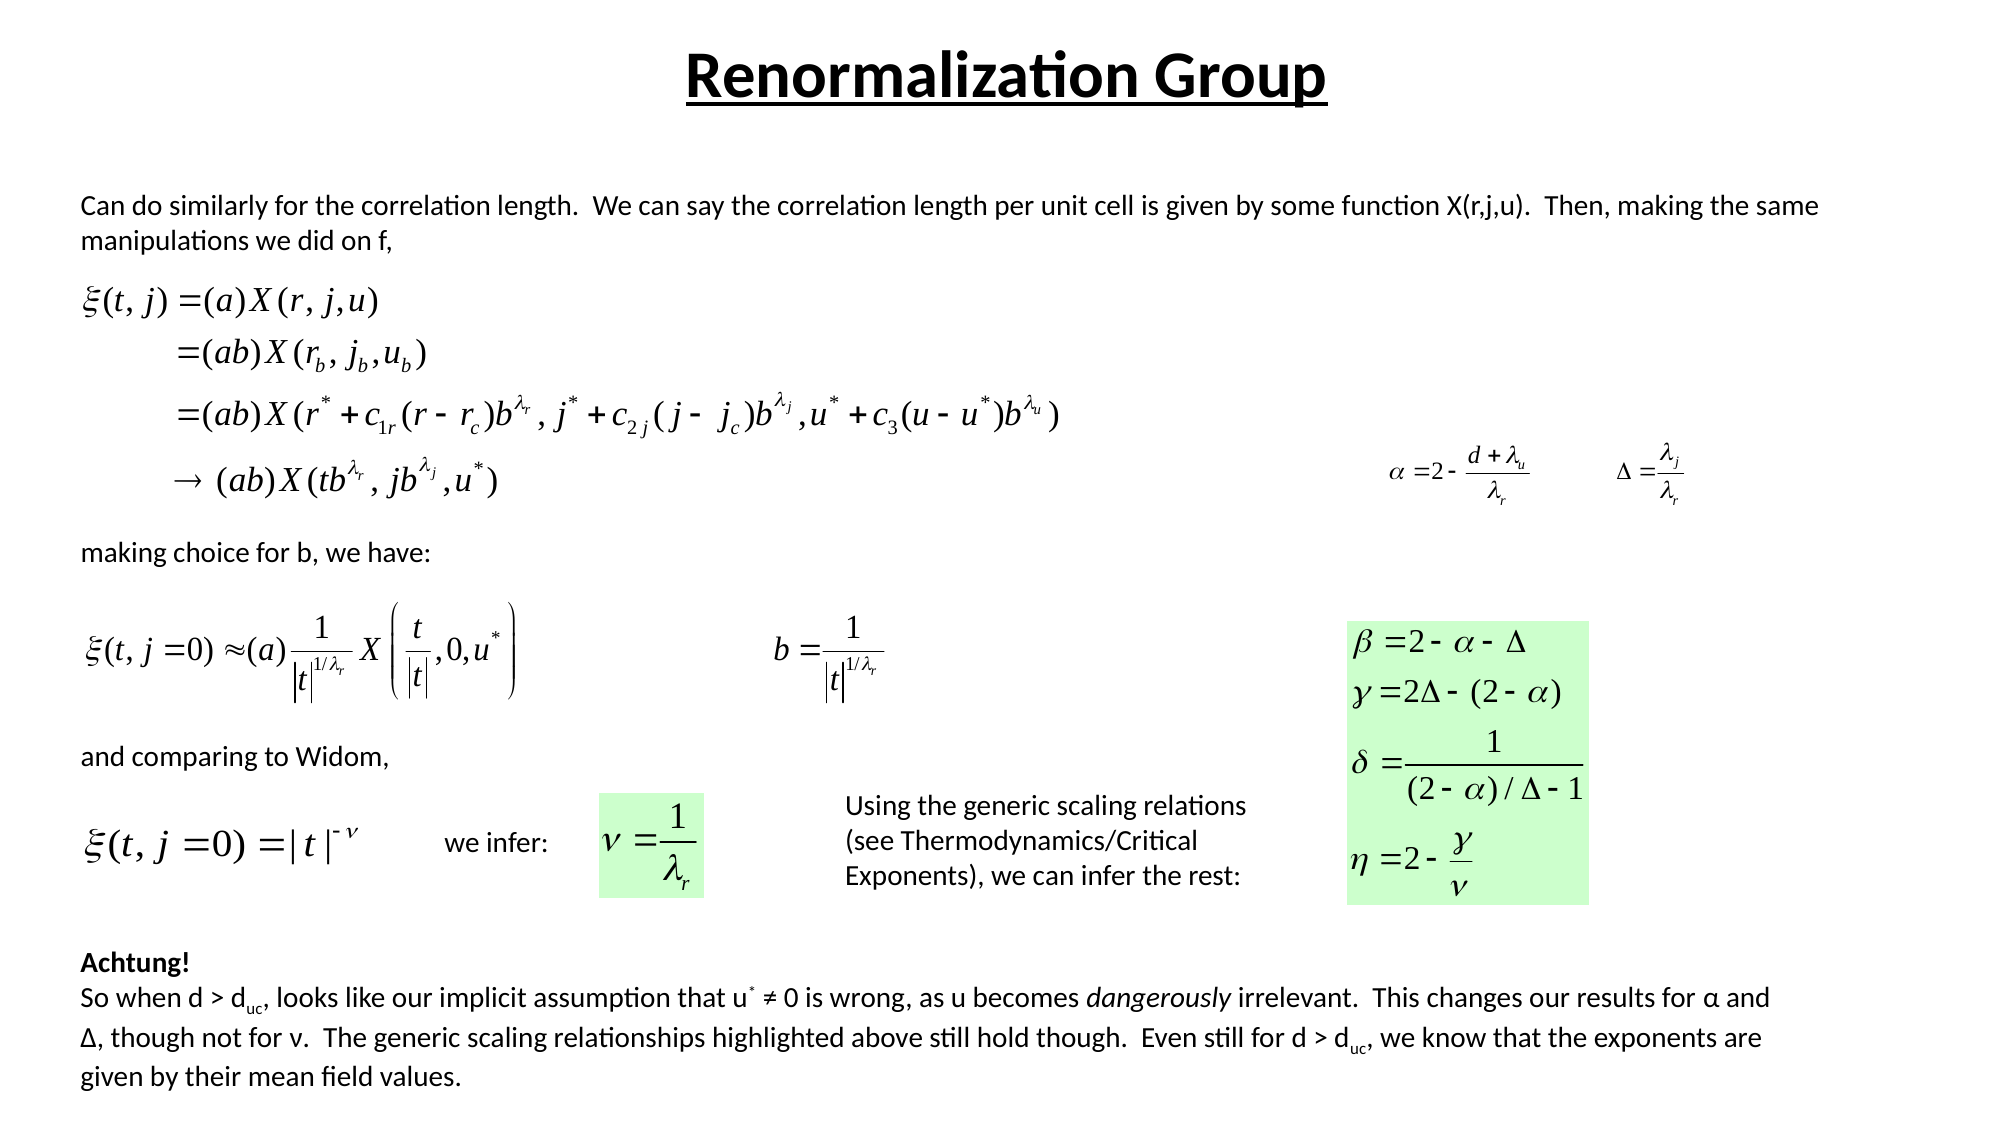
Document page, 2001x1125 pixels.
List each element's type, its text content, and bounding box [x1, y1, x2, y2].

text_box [80, 595, 892, 711]
text_box we infer: [429, 815, 578, 866]
text_box Achtung! So when d > duc, looks like our implicit assumption that u* ≠ 0 is wrong, as u becomes dangerously irrelevant. This changes our results for α and Δ, though not for ν. The generic scaling relationships highlighted above still hold though. Even still for d > duc, we know that the exponents are given by their mean field values. [65, 935, 1802, 1101]
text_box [1385, 435, 1689, 511]
text_box Using the generic scaling relations (see Thermodynamics/Critical Exponents), we can infer the rest: [830, 779, 1286, 899]
text_box Renormalization Group [671, 23, 1344, 118]
text_box Can do similarly for the correlation length. We can say the correlation length per unit cell is given by some function X(r,j,u). Then, making the same manipulations we did on f, [65, 179, 1890, 264]
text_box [598, 792, 707, 901]
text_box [78, 814, 367, 872]
text_box and comparing to Widom, [65, 729, 491, 780]
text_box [77, 278, 1066, 507]
text_box making choice for b, we have: [65, 525, 491, 576]
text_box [1346, 620, 1589, 905]
